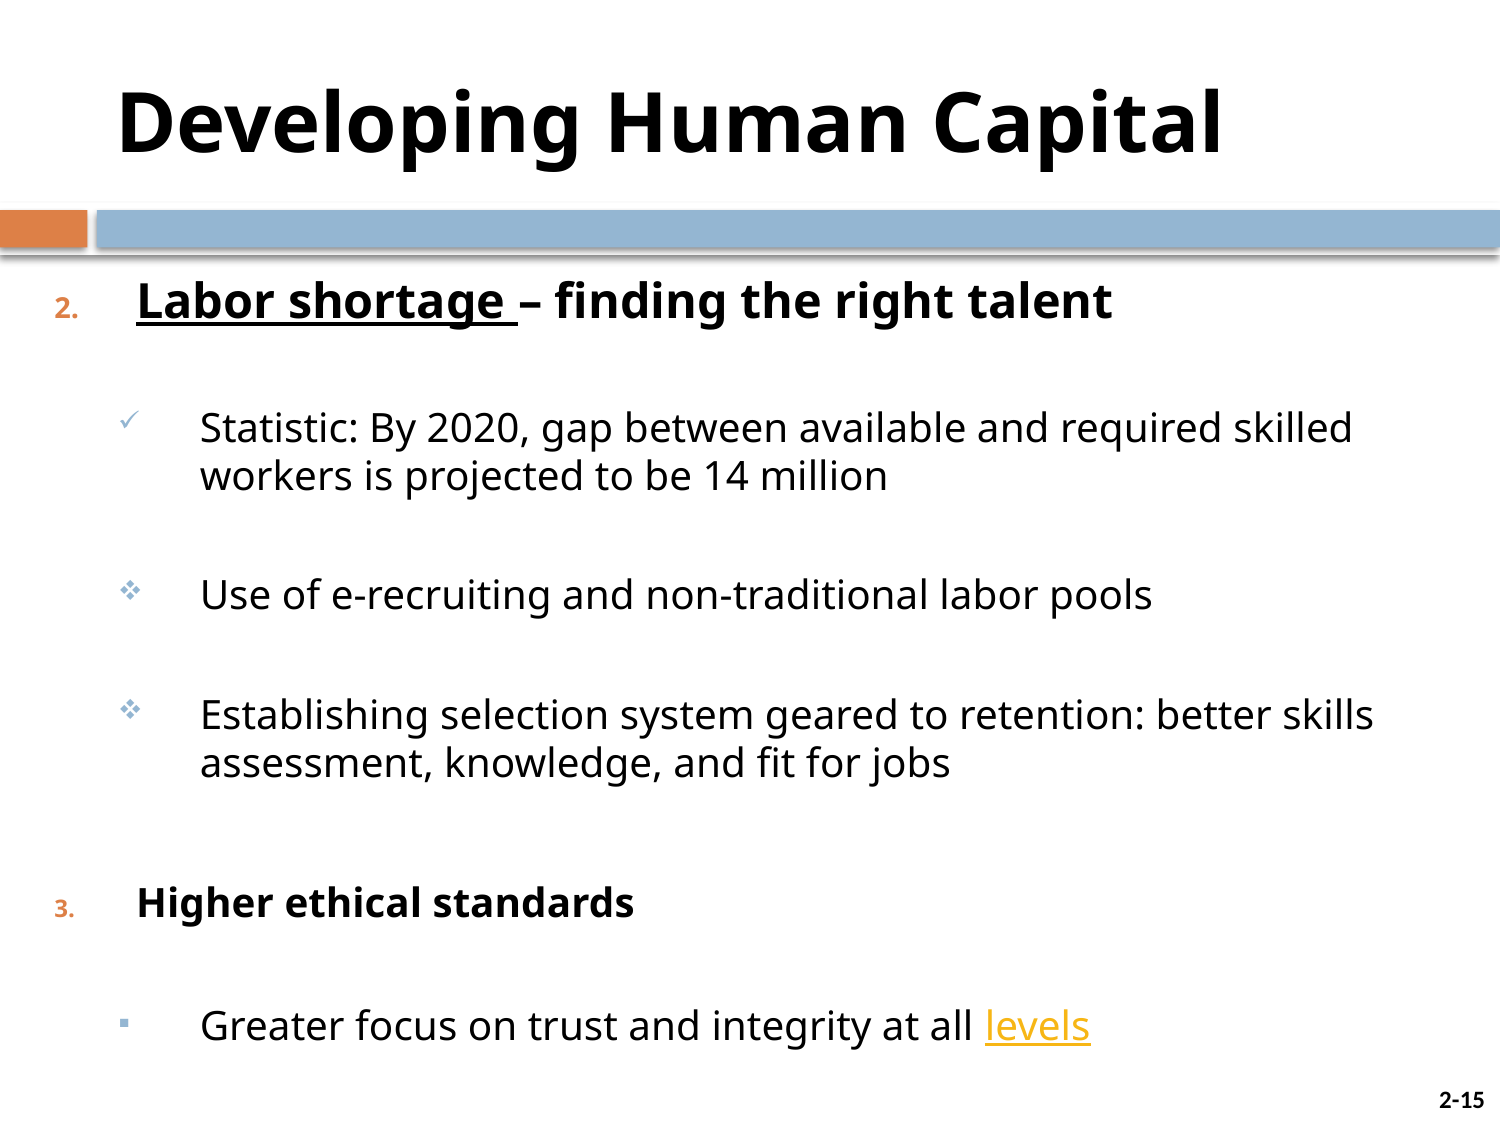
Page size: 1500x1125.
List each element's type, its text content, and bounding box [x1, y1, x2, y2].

list Labor shortage – finding the right talent Statistic: By 2020, gap between available and required skilled workers is projected to be 14 million Use of e-recruiting and non-traditional labor pools Establishing selection system geared to retention: better skills assessment, knowledge, and fit for jobs Higher ethical standards Greater focus on trust and integrity at all levels [39, 262, 1438, 1063]
title Developing Human Capital [100, 37, 1438, 200]
